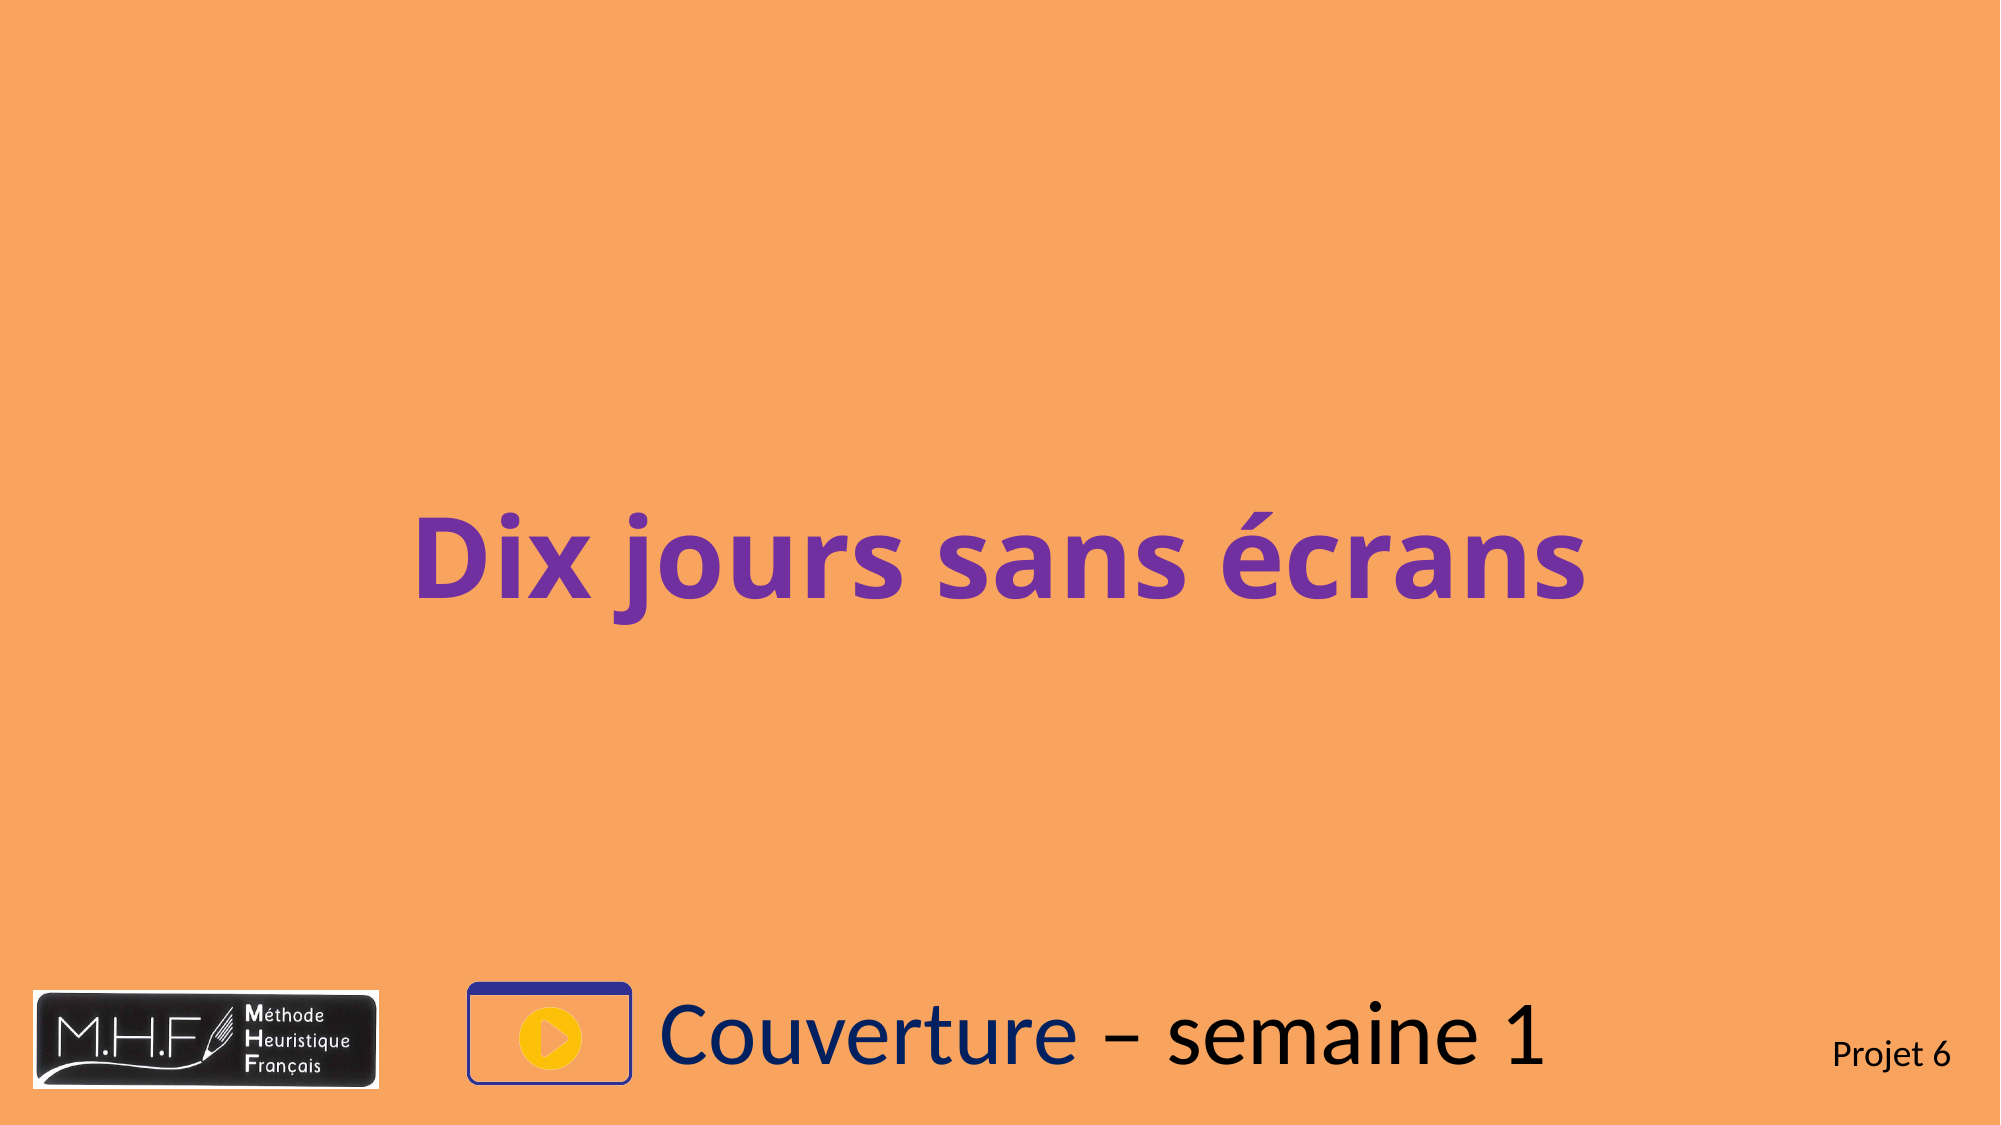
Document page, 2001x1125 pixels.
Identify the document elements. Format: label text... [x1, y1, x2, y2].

title Dix jours sans écrans [249, 325, 1750, 800]
picture [463, 977, 638, 1089]
text_box Projet 6 [1362, 1021, 1967, 1082]
subtitle Couverture – semaine 1 [249, 978, 1750, 1102]
picture [33, 990, 379, 1089]
